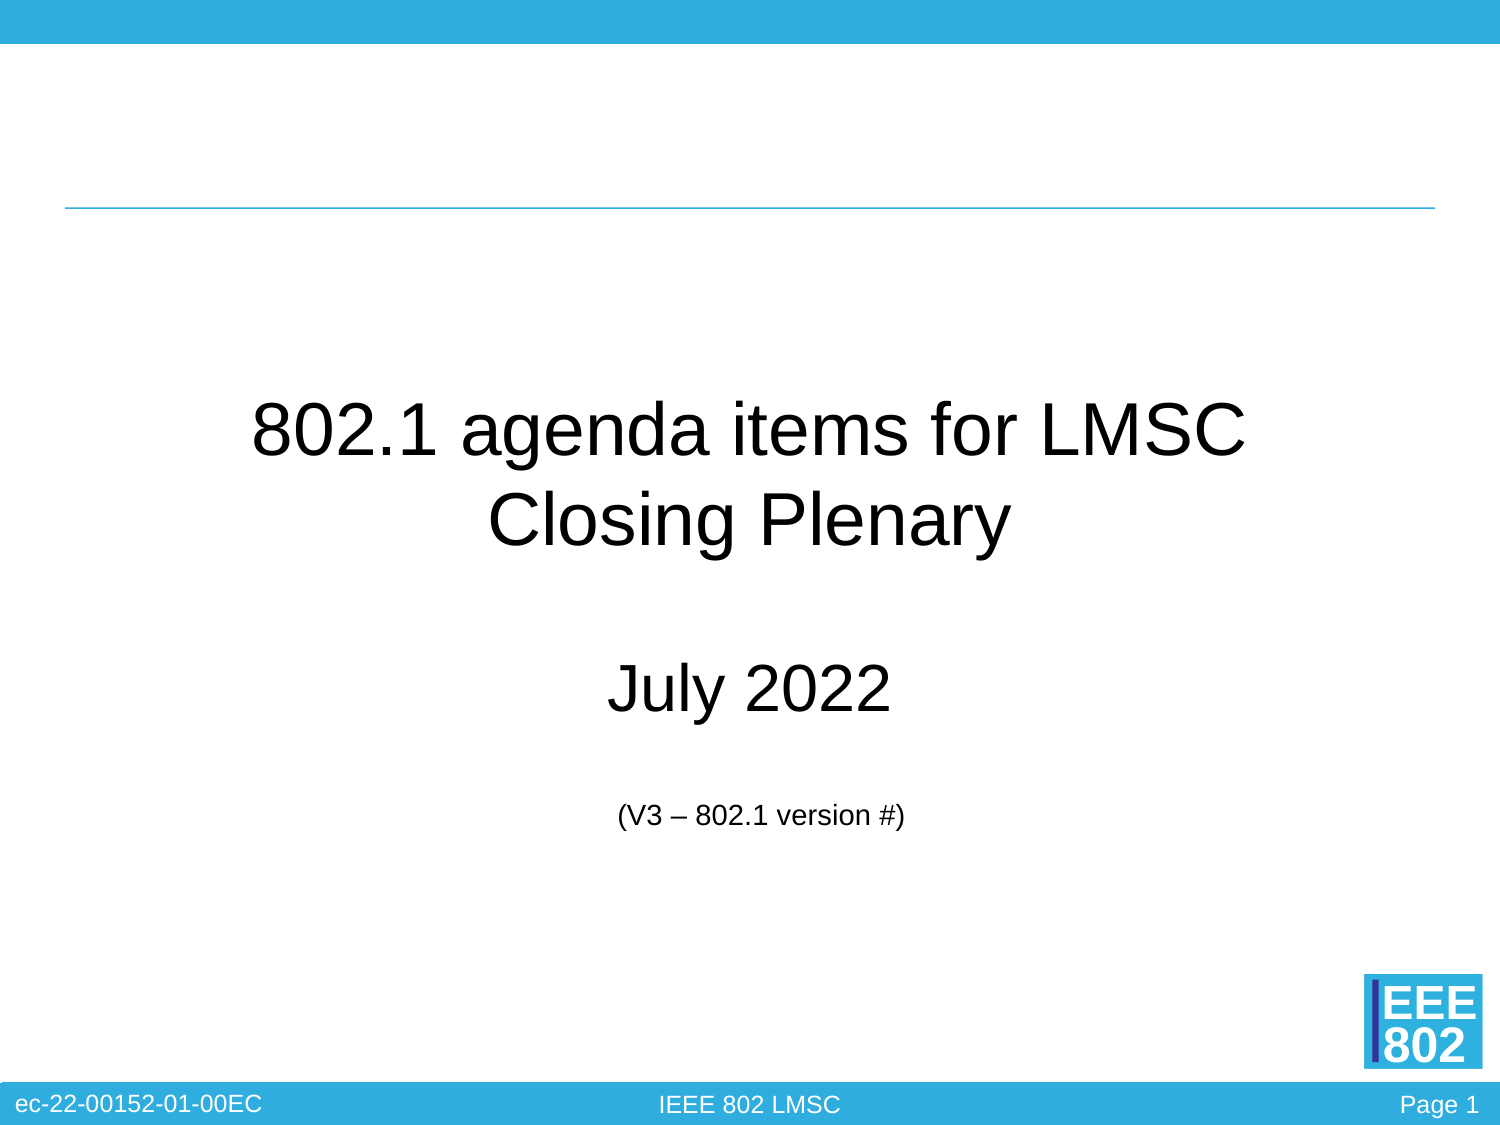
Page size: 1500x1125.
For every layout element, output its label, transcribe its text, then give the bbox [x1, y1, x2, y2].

title 802.1 agenda items for LMSC Closing Plenary [112, 349, 1388, 591]
subtitle July 2022 (V3 – 802.1 version #) [225, 637, 1275, 925]
